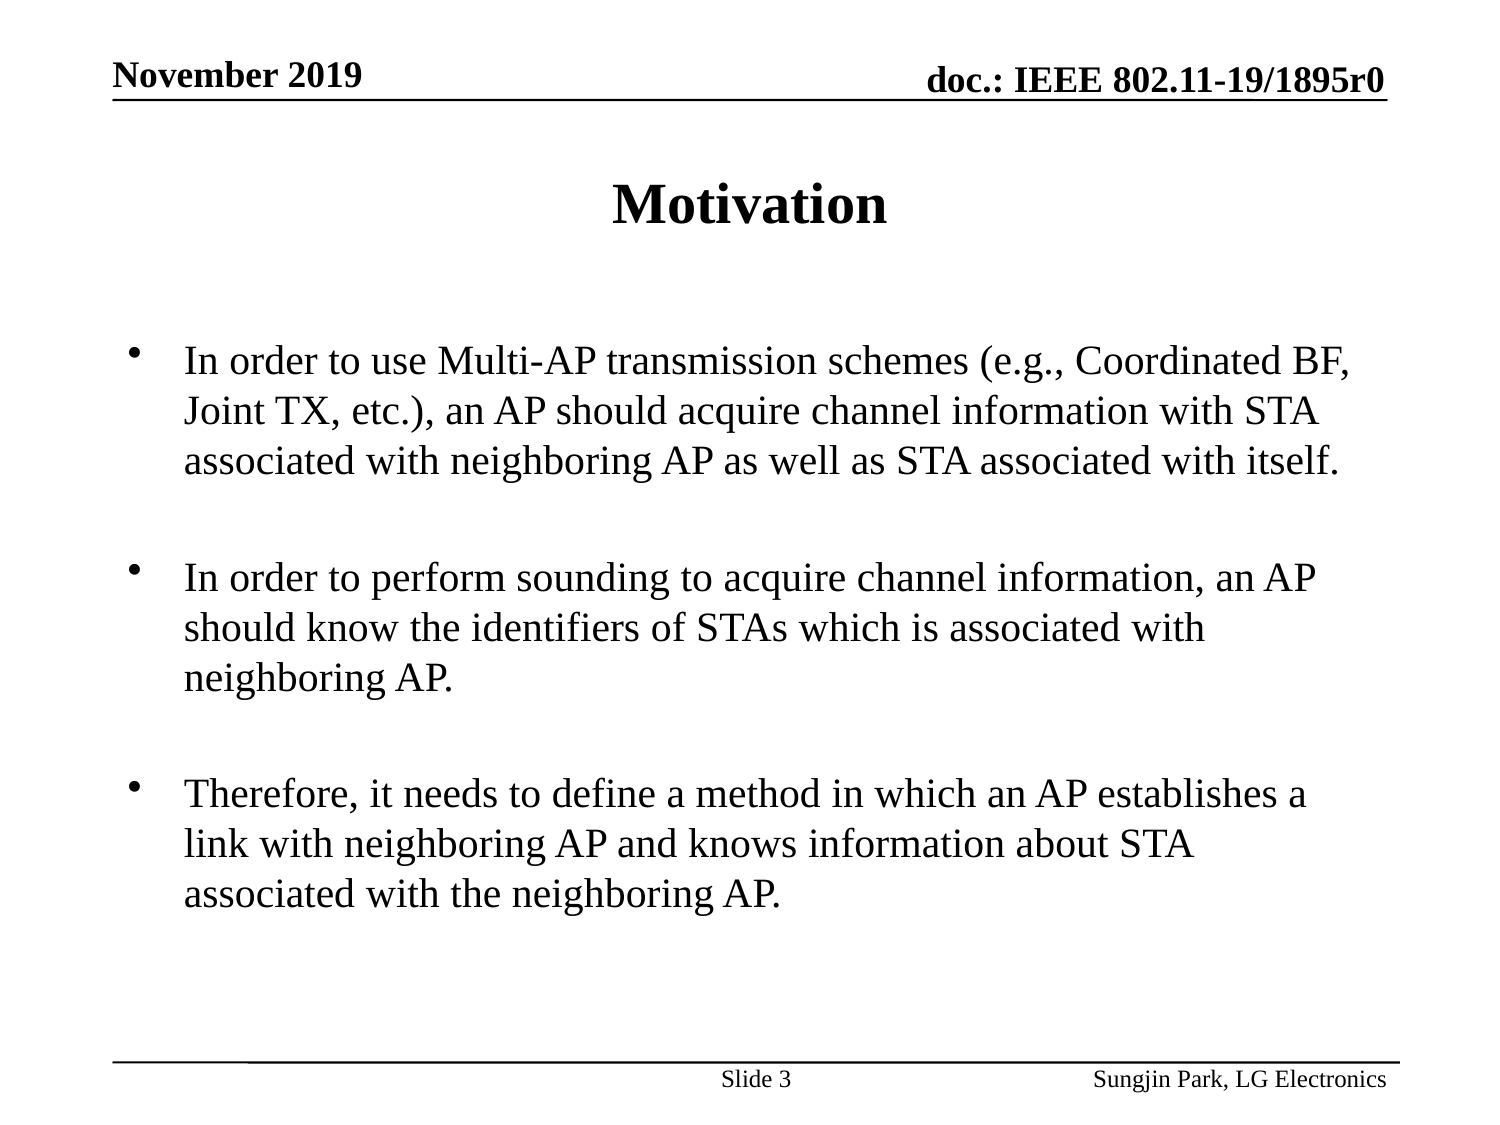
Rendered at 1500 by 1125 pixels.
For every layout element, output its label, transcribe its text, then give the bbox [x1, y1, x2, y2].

title Motivation [112, 112, 1388, 288]
list In order to use Multi-AP transmission schemes (e.g., Coordinated BF, Joint TX, etc.), an AP should acquire channel information with STA associated with neighboring AP as well as STA associated with itself. In order to perform sounding to acquire channel information, an AP should know the identifiers of STAs which is associated with neighboring AP. Therefore, it needs to define a method in which an AP establishes a link with neighboring AP and knows information about STA associated with the neighboring AP. [112, 324, 1388, 1063]
slide_number Slide 3 [712, 1061, 800, 1093]
